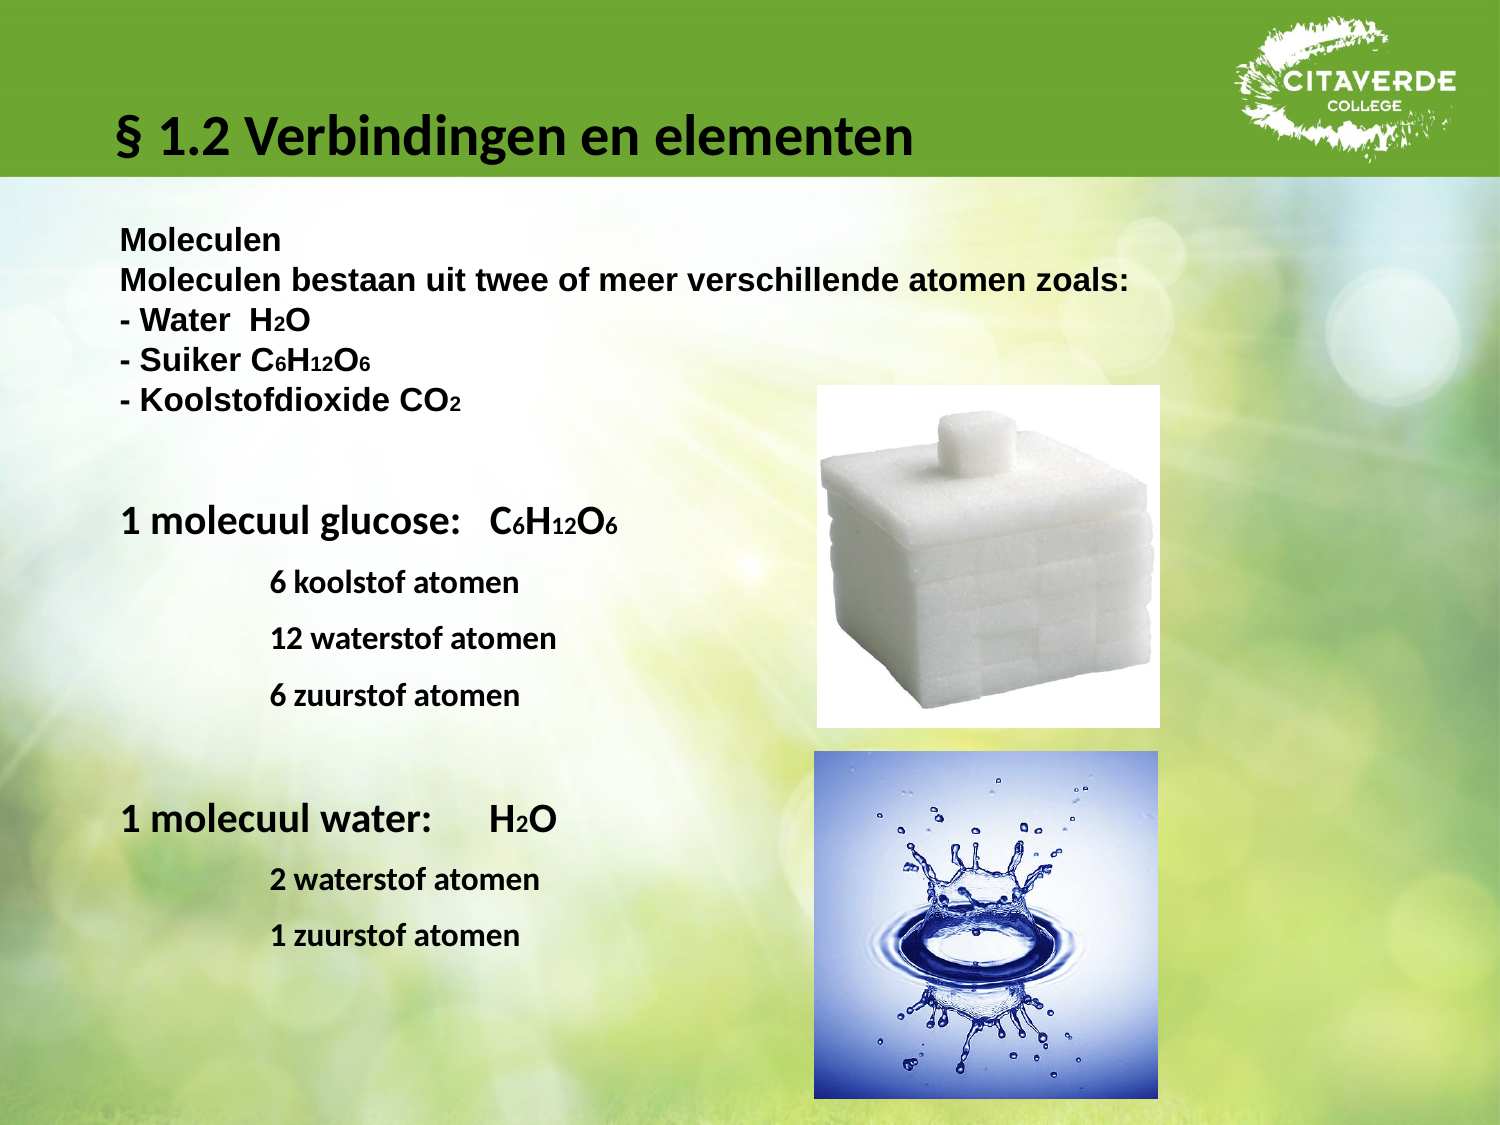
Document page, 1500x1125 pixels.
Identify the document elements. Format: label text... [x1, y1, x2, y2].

text_box Moleculen Moleculen bestaan uit twee of meer verschillende atomen zoals: - Water H2O - Suiker C6H12O6 - Koolstofdioxide CO2 1 molecuul glucose: C6H12O6 6 koolstof atomen 12 waterstof atomen 6 zuurstof atomen 1 molecuul water: H2O 2 waterstof atomen 1 zuurstof atomen [104, 171, 1239, 1121]
picture [0, 0, 1500, 1125]
text_box § 1.2 Verbindingen en elementen [100, 90, 987, 175]
